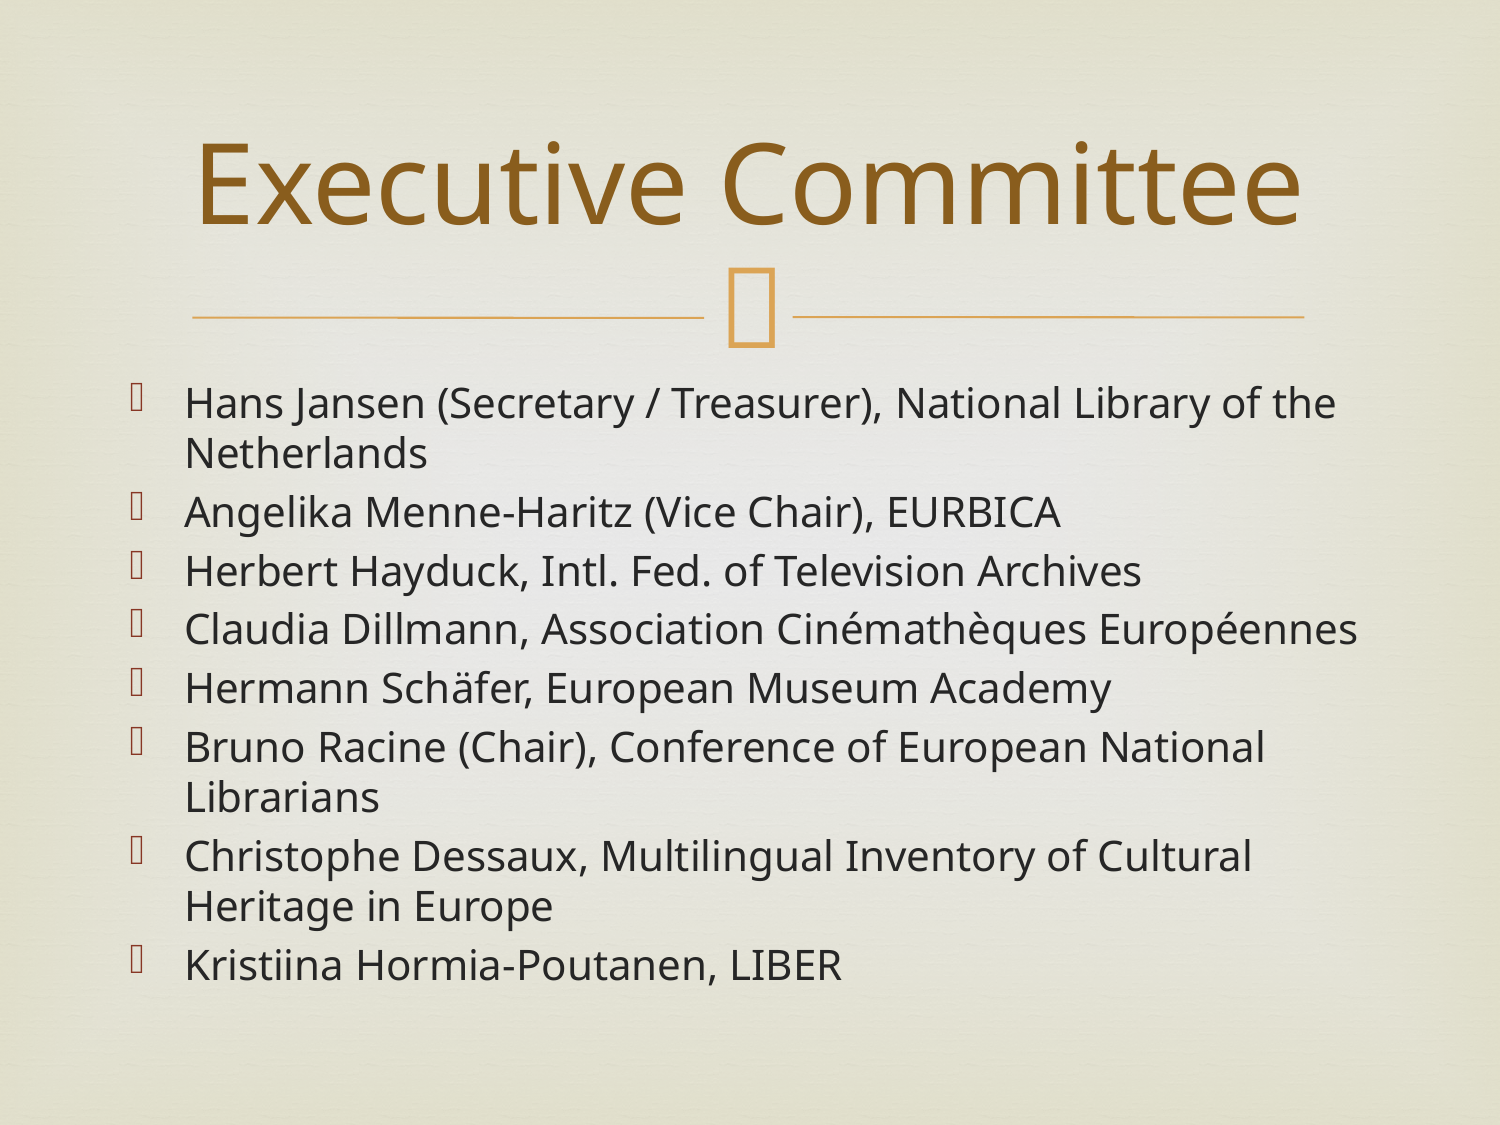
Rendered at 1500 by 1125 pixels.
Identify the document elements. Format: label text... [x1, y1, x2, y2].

title Executive Committee [112, 93, 1386, 267]
list Hans Jansen (Secretary / Treasurer), National Library of the Netherlands Angelika Menne-Haritz (Vice Chair), EURBICA Herbert Hayduck, Intl. Fed. of Television Archives Claudia Dillmann, Association Cinémathèques Européennes Hermann Schäfer, European Museum Academy Bruno Racine (Chair), Conference of European National Librarians Christophe Dessaux, Multilingual Inventory of Cultural Heritage in Europe Kristiina Hormia-Poutanen, LIBER [114, 368, 1386, 1005]
